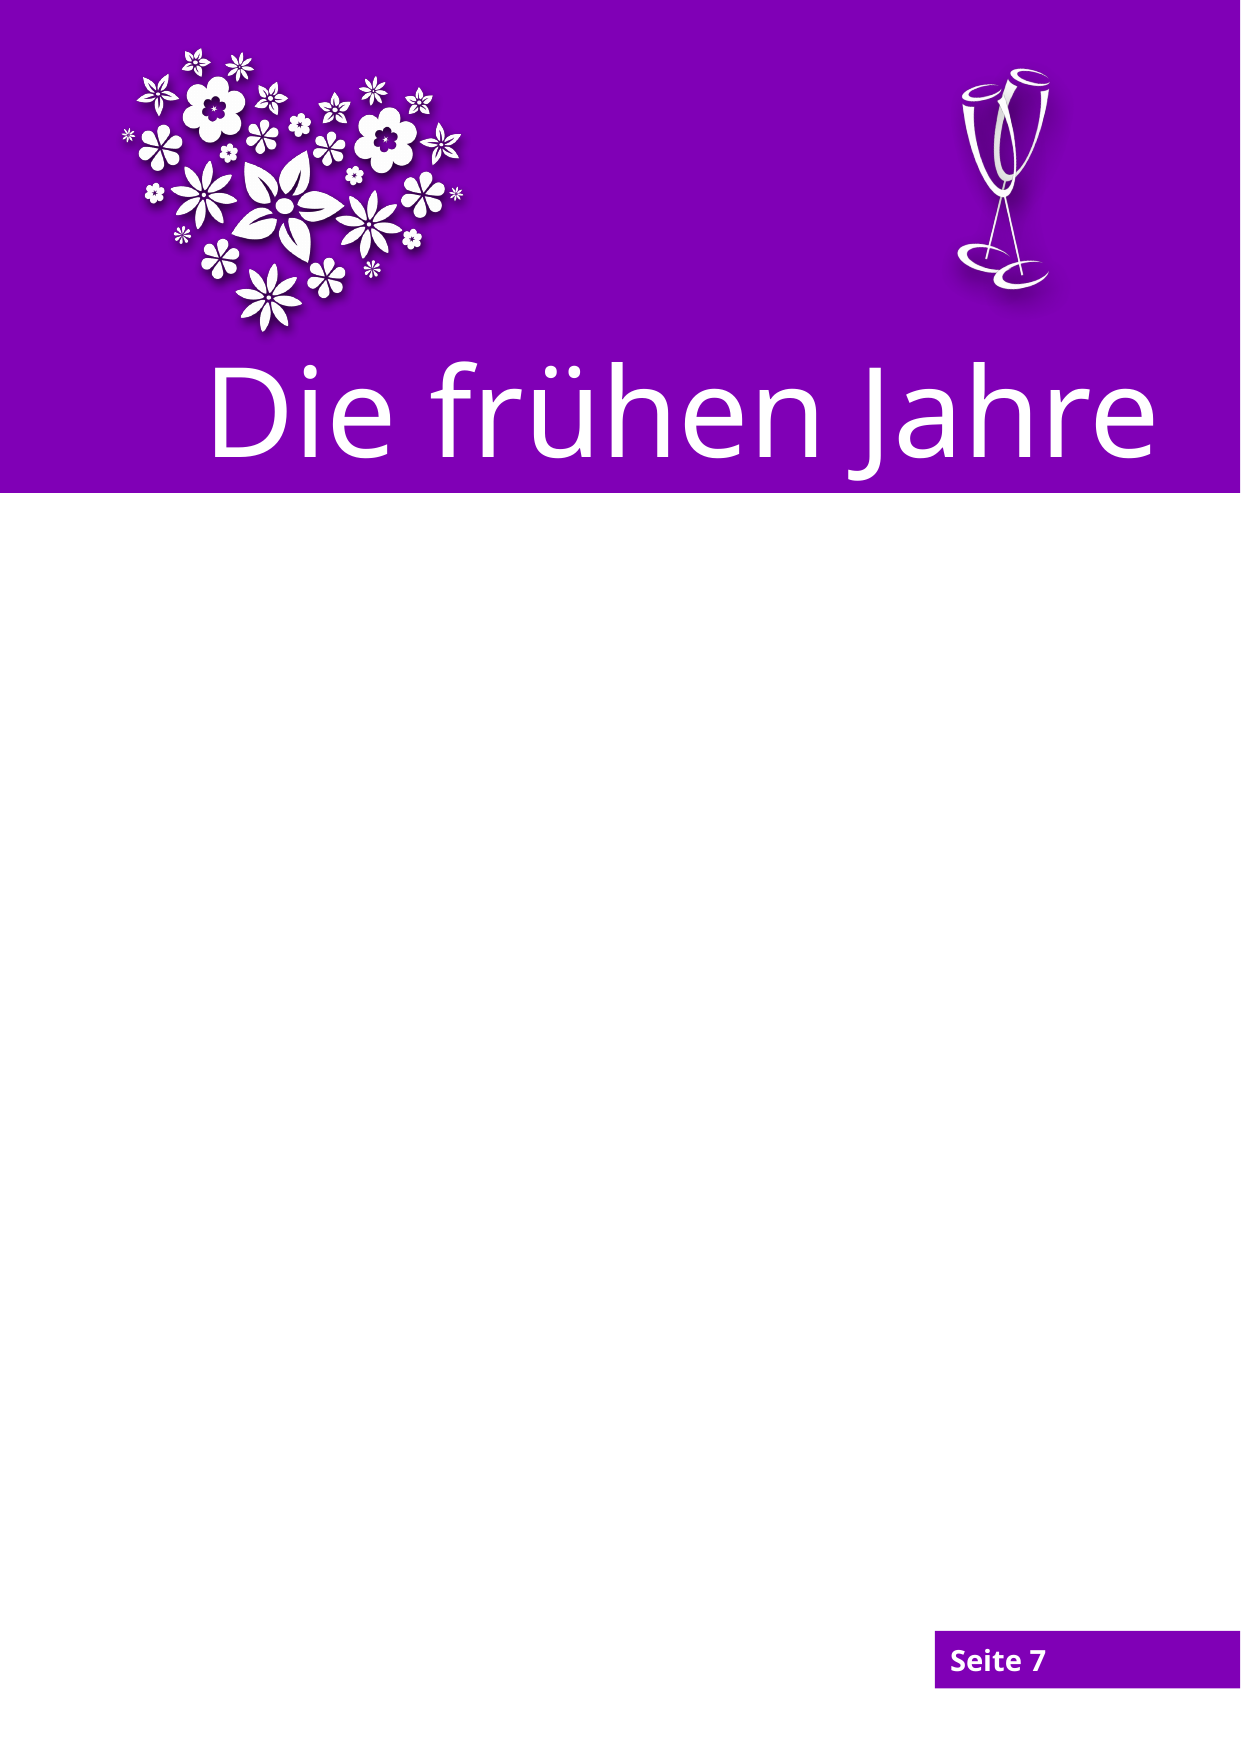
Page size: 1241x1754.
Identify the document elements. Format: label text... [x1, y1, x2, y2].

text_box Die frühen Jahre [77, 317, 1176, 486]
text_box [0, 0, 1241, 493]
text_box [934, 51, 1085, 329]
text_box Seite 7 [934, 1630, 1241, 1689]
picture [85, 31, 491, 376]
